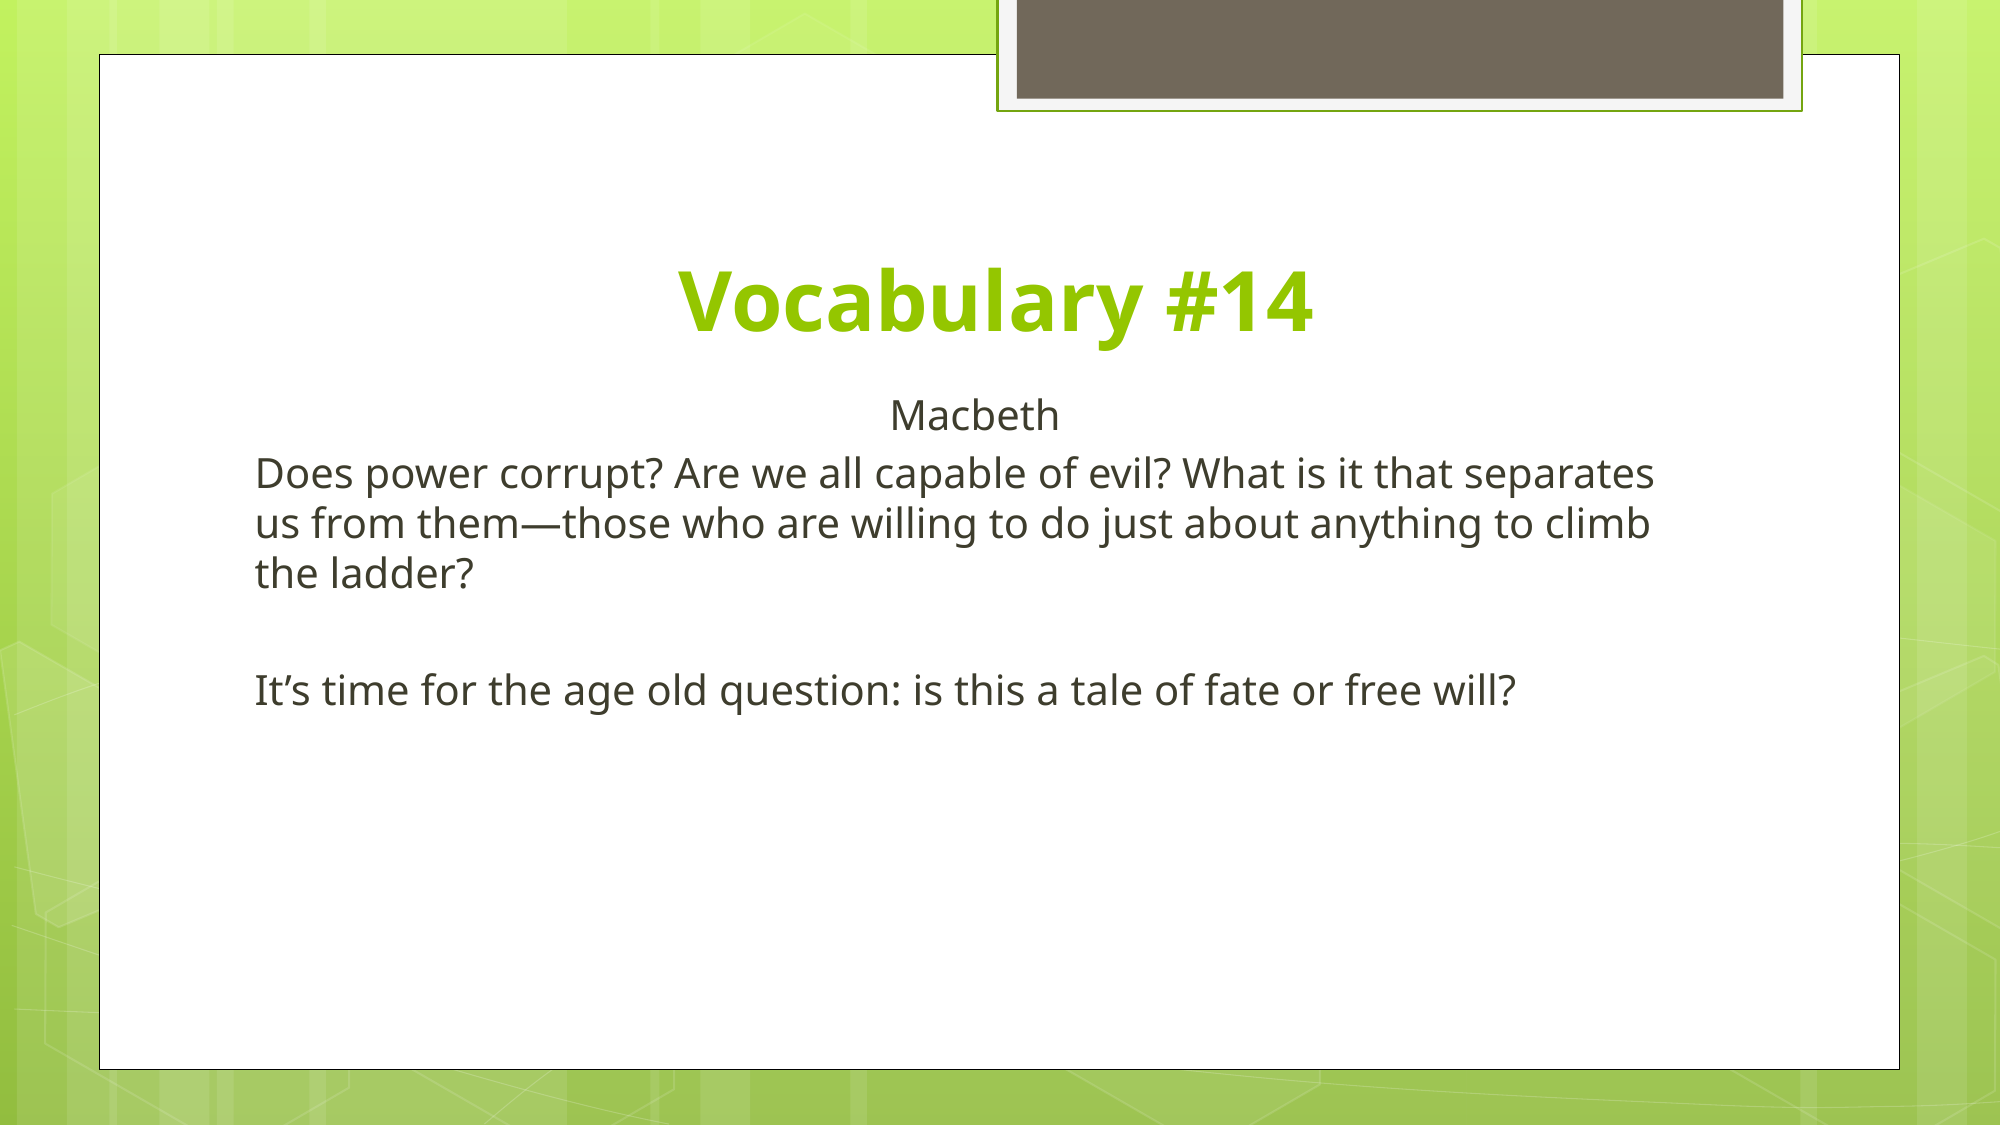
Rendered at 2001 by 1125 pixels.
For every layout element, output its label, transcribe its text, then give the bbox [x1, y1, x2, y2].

list Macbeth Does power corrupt? Are we all capable of evil? What is it that separates us from them—those who are willing to do just about anything to climb the ladder? It’s time for the age old question: is this a tale of fate or free will? [228, 381, 1711, 957]
title Vocabulary #14 [228, 168, 1765, 357]
